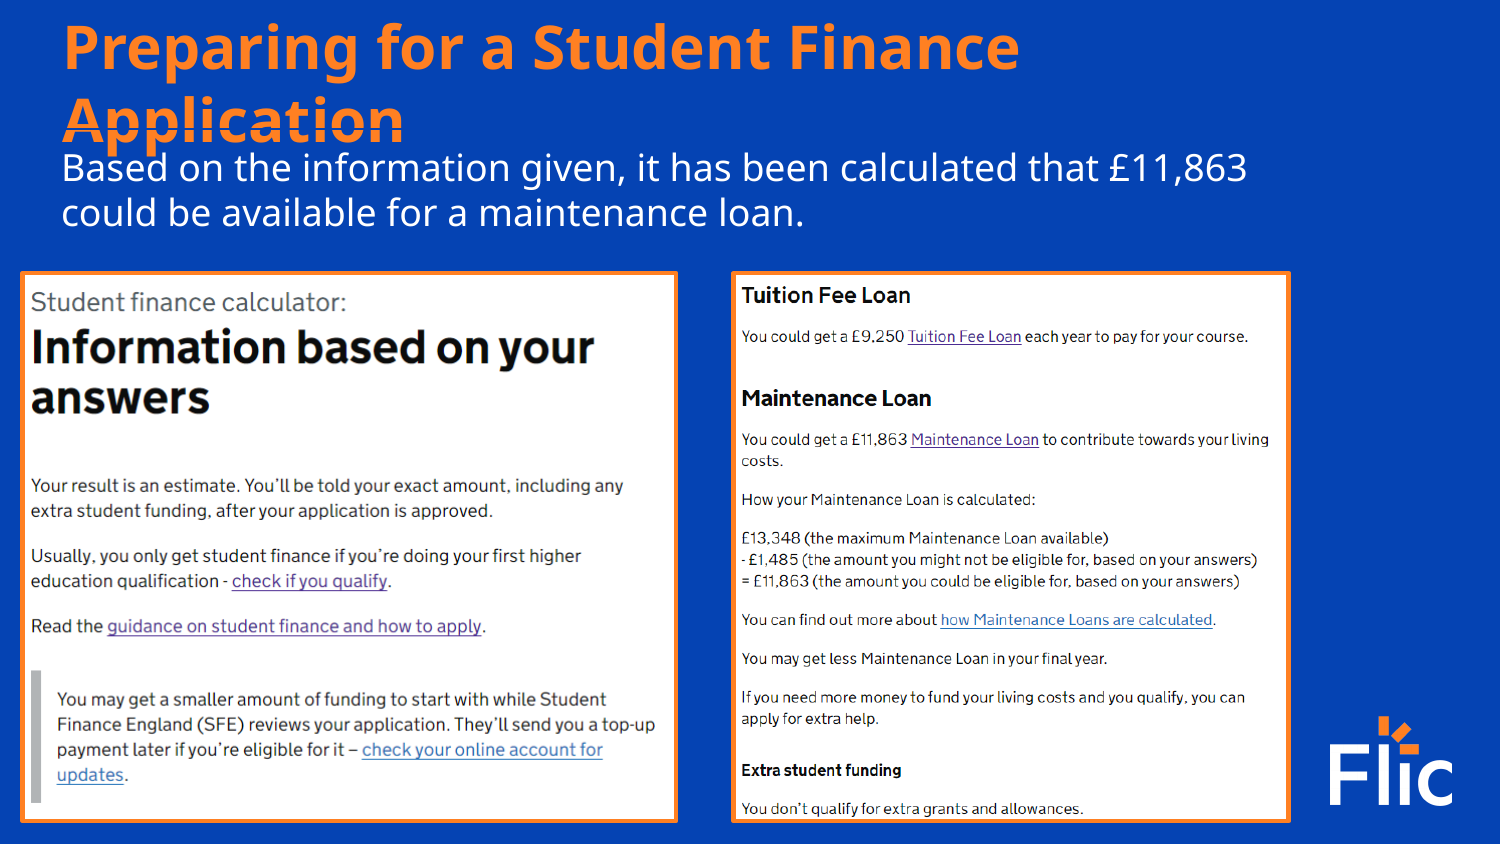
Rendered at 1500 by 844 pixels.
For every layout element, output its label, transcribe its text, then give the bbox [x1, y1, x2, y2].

picture [24, 275, 674, 819]
picture [1330, 716, 1452, 806]
title Preparing for a Student Finance Application [47, 39, 1336, 125]
picture [735, 275, 1287, 819]
text_box Based on the information given, it has been calculated that £11,863 could be available for a maintenance loan. [46, 129, 1454, 250]
